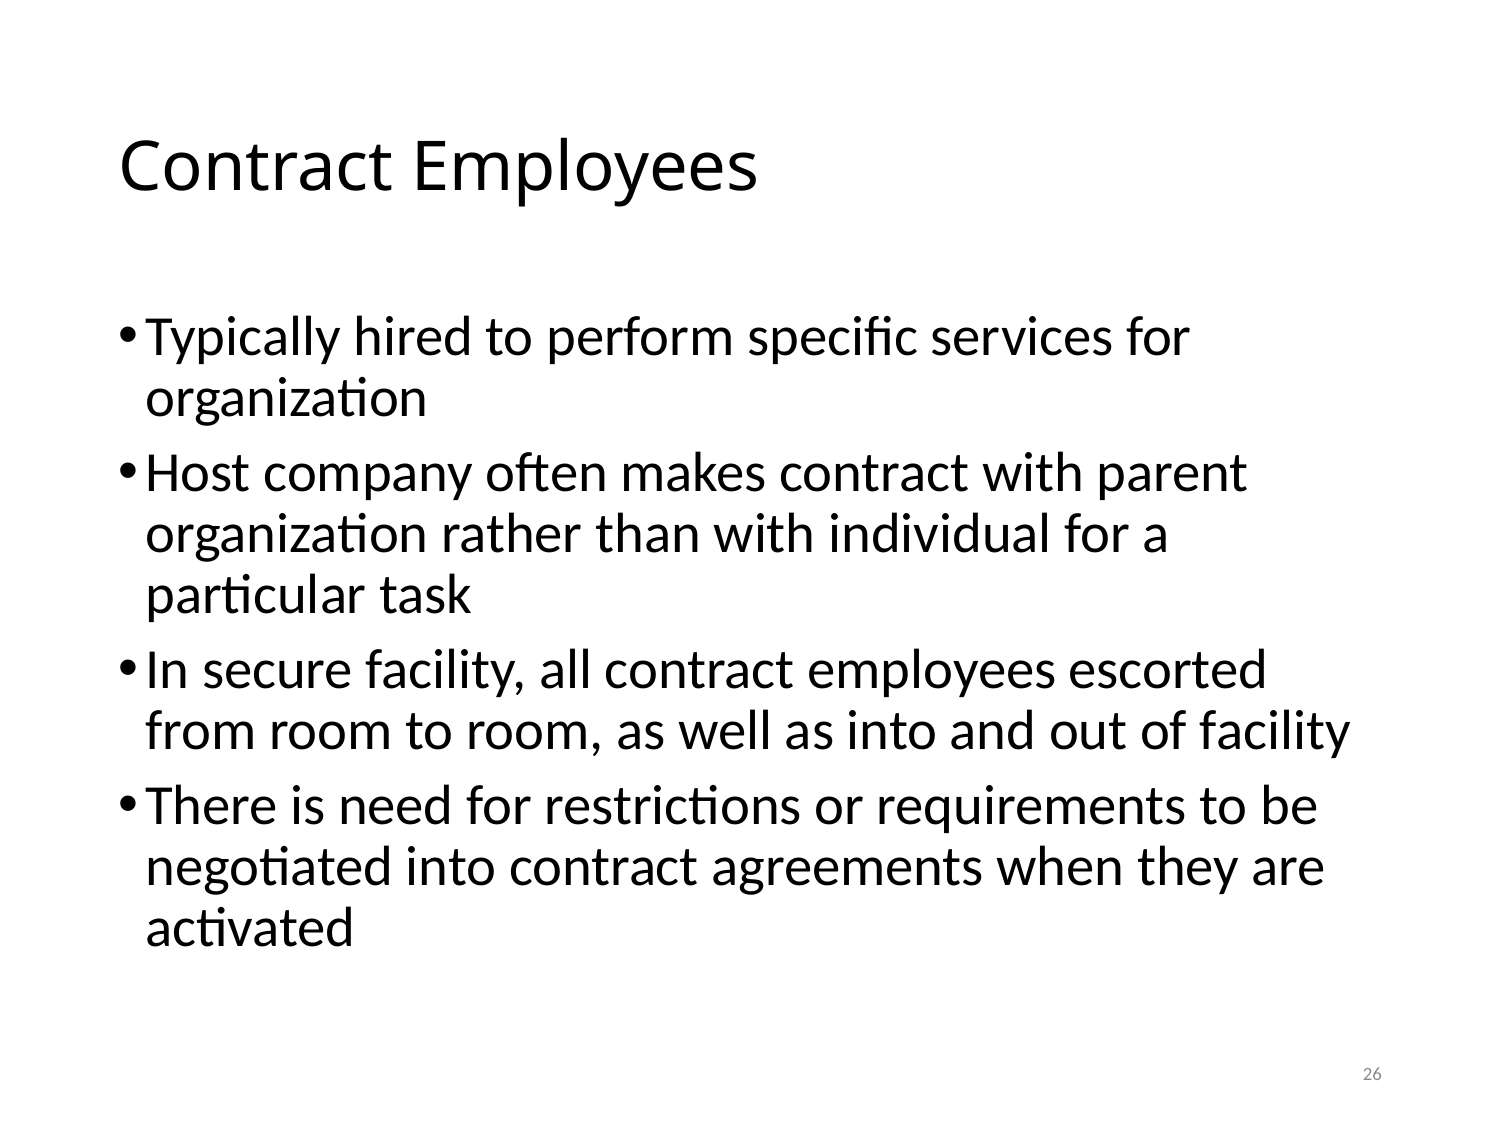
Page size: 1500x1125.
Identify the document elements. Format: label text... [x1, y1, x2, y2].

title Contract Employees [103, 59, 1397, 278]
list Typically hired to perform specific services for organization Host company often makes contract with parent organization rather than with individual for a particular task In secure facility, all contract employees escorted from room to room, as well as into and out of facility There is need for restrictions or requirements to be negotiated into contract agreements when they are activated [103, 299, 1397, 1014]
slide_number 26 [1059, 1042, 1397, 1103]
